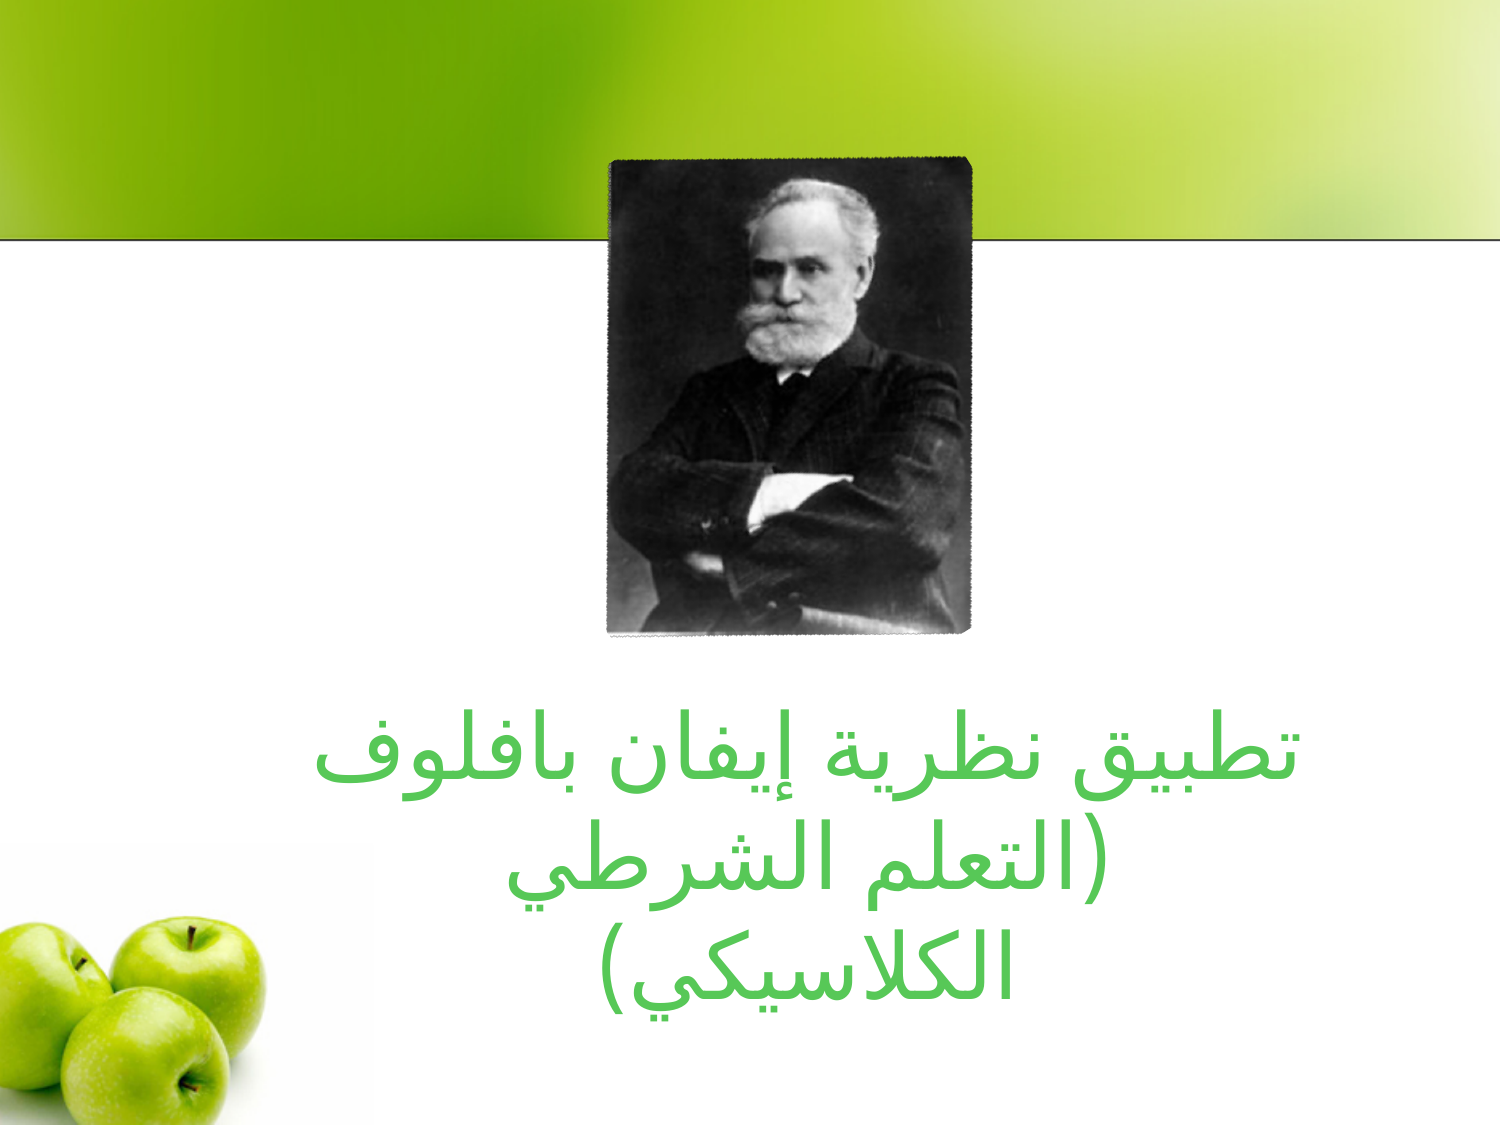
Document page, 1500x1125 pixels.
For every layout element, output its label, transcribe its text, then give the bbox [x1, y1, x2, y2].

picture [0, 0, 1500, 1125]
title تطبيق نظرية إيفان بافلوف (التعلم الشرطي الكلاسيكي) [289, 680, 1327, 951]
